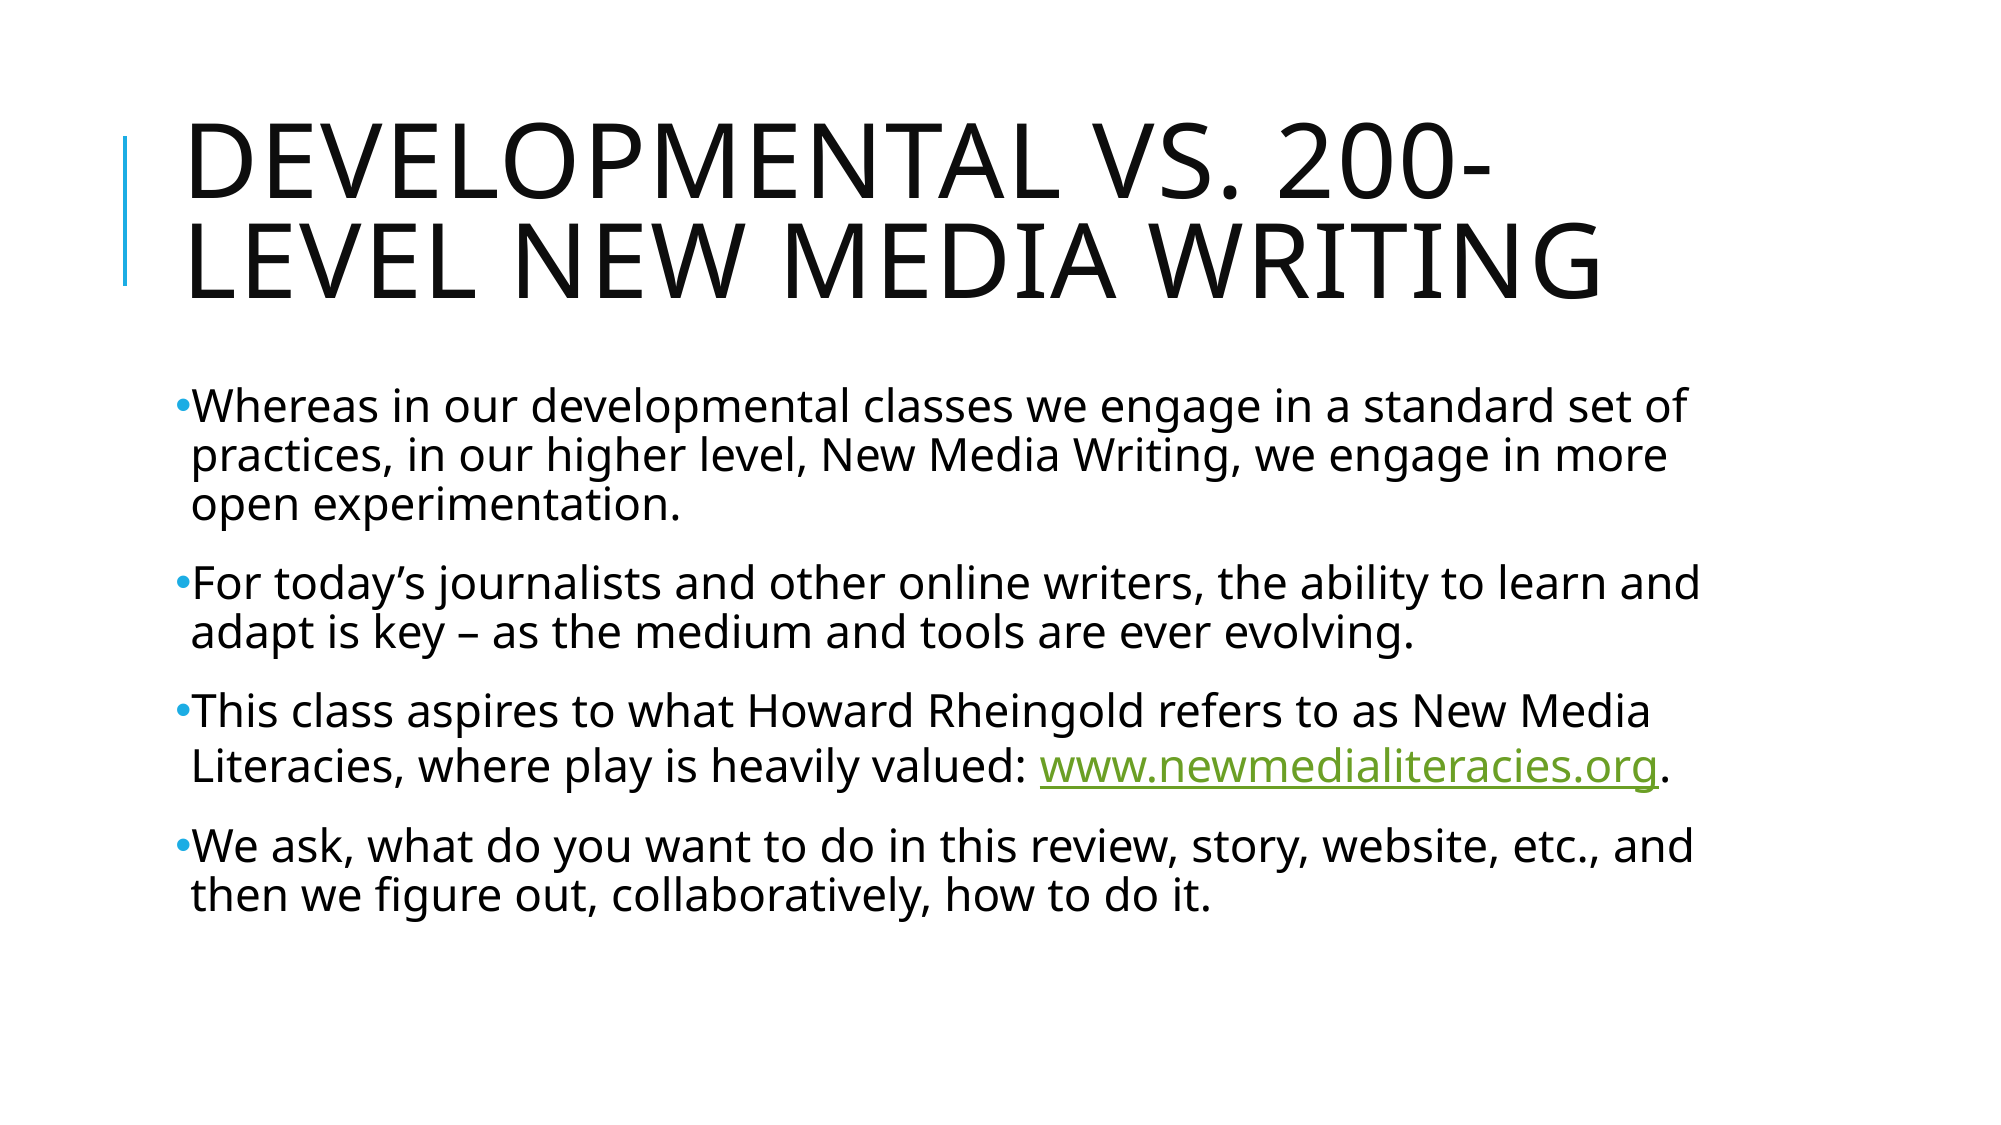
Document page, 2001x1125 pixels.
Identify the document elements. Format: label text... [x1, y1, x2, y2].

list Whereas in our developmental classes we engage in a standard set of practices, in our higher level, New Media Writing, we engage in more open experimentation. For today’s journalists and other online writers, the ability to learn and adapt is key – as the medium and tools are ever evolving. This class aspires to what Howard Rheingold refers to as New Media Literacies, where play is heavily valued: www.newmedialiteracies.org. We ask, what do you want to do in this review, story, website, etc., and then we figure out, collaboratively, how to do it. [168, 375, 1763, 1035]
title Developmental vs. 200-Level New Media Writing [168, 96, 1763, 342]
